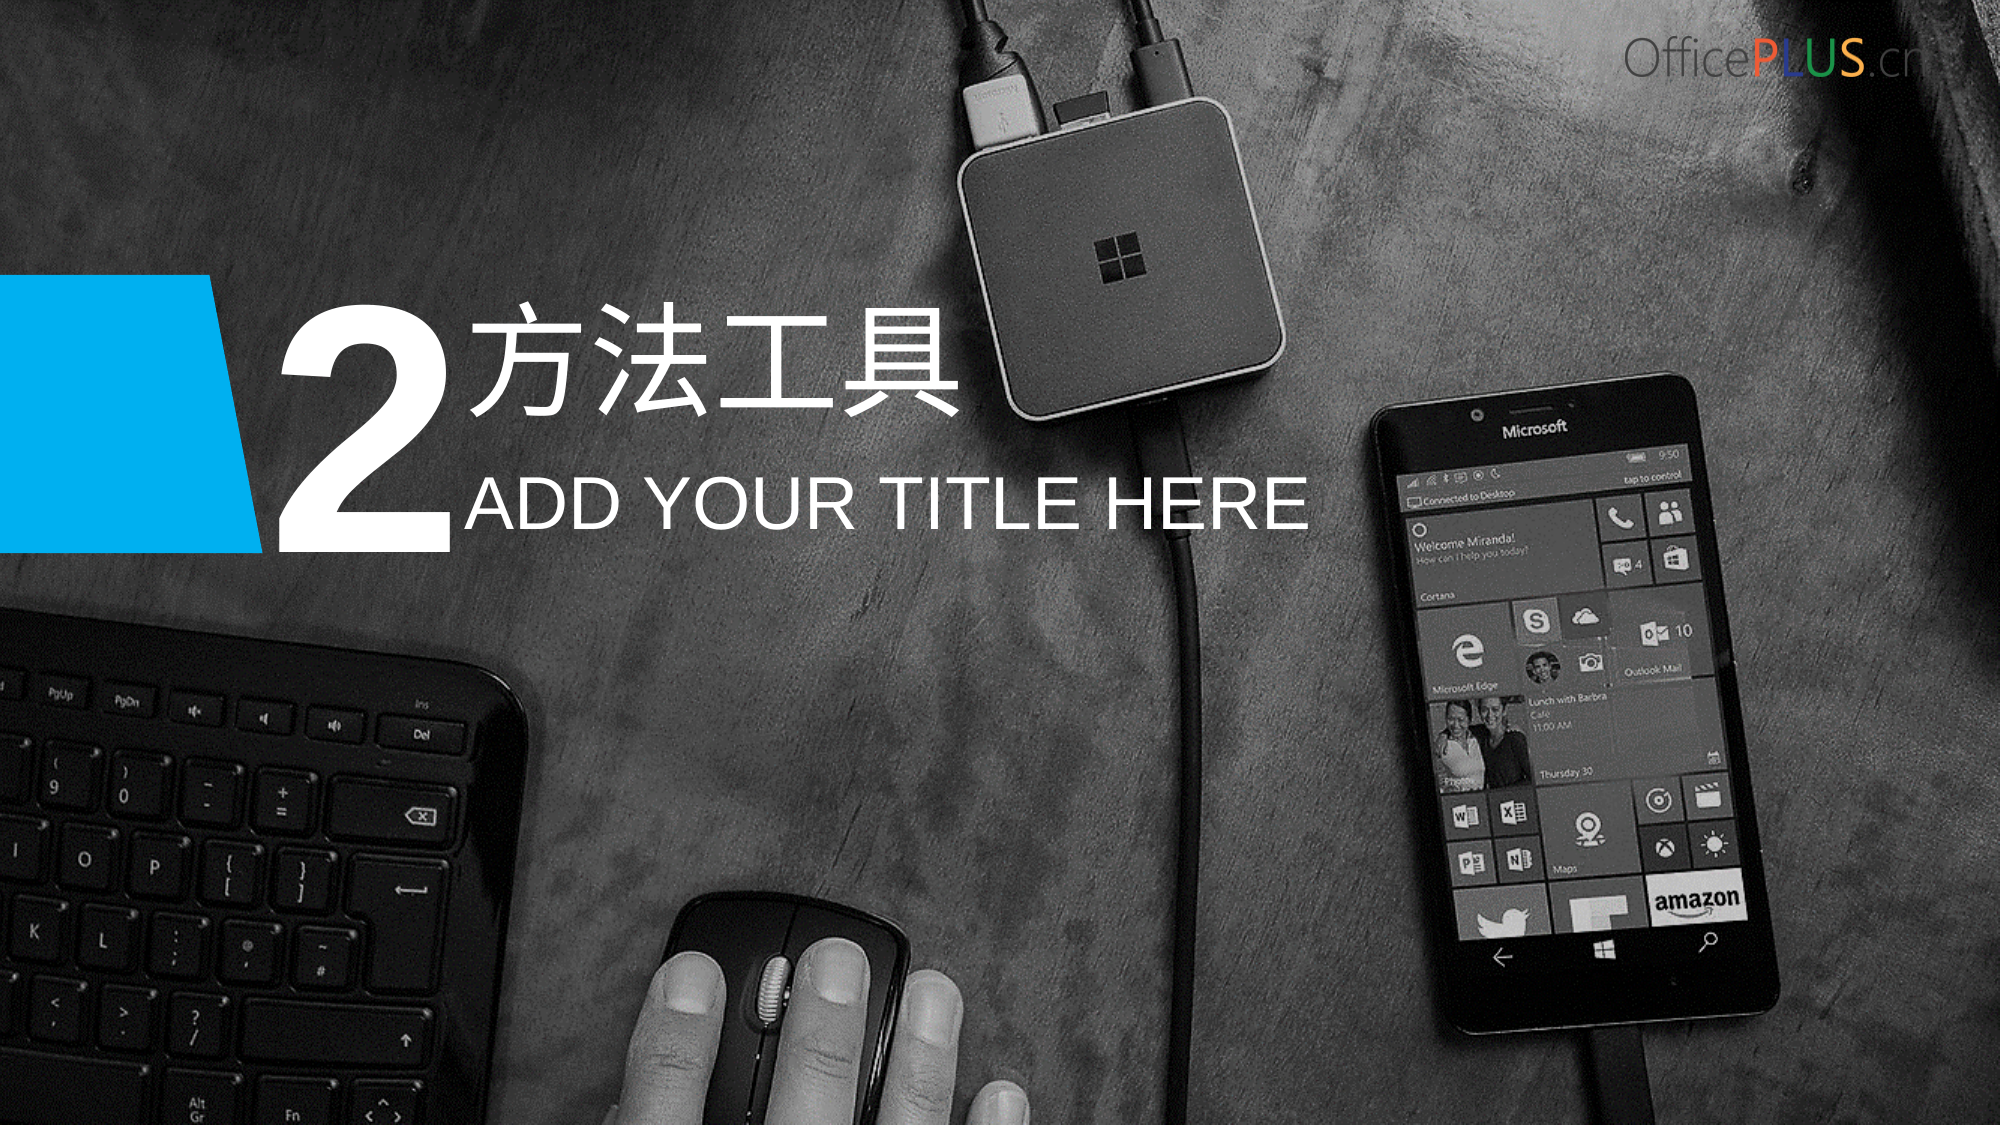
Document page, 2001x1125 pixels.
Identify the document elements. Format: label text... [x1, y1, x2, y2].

text_box 方法工具 [449, 274, 1069, 440]
picture [0, 0, 2000, 1125]
text_box ADD YOUR TITLE HERE [449, 447, 1813, 552]
text_box 2 [253, 190, 472, 631]
text_box [0, 273, 253, 555]
